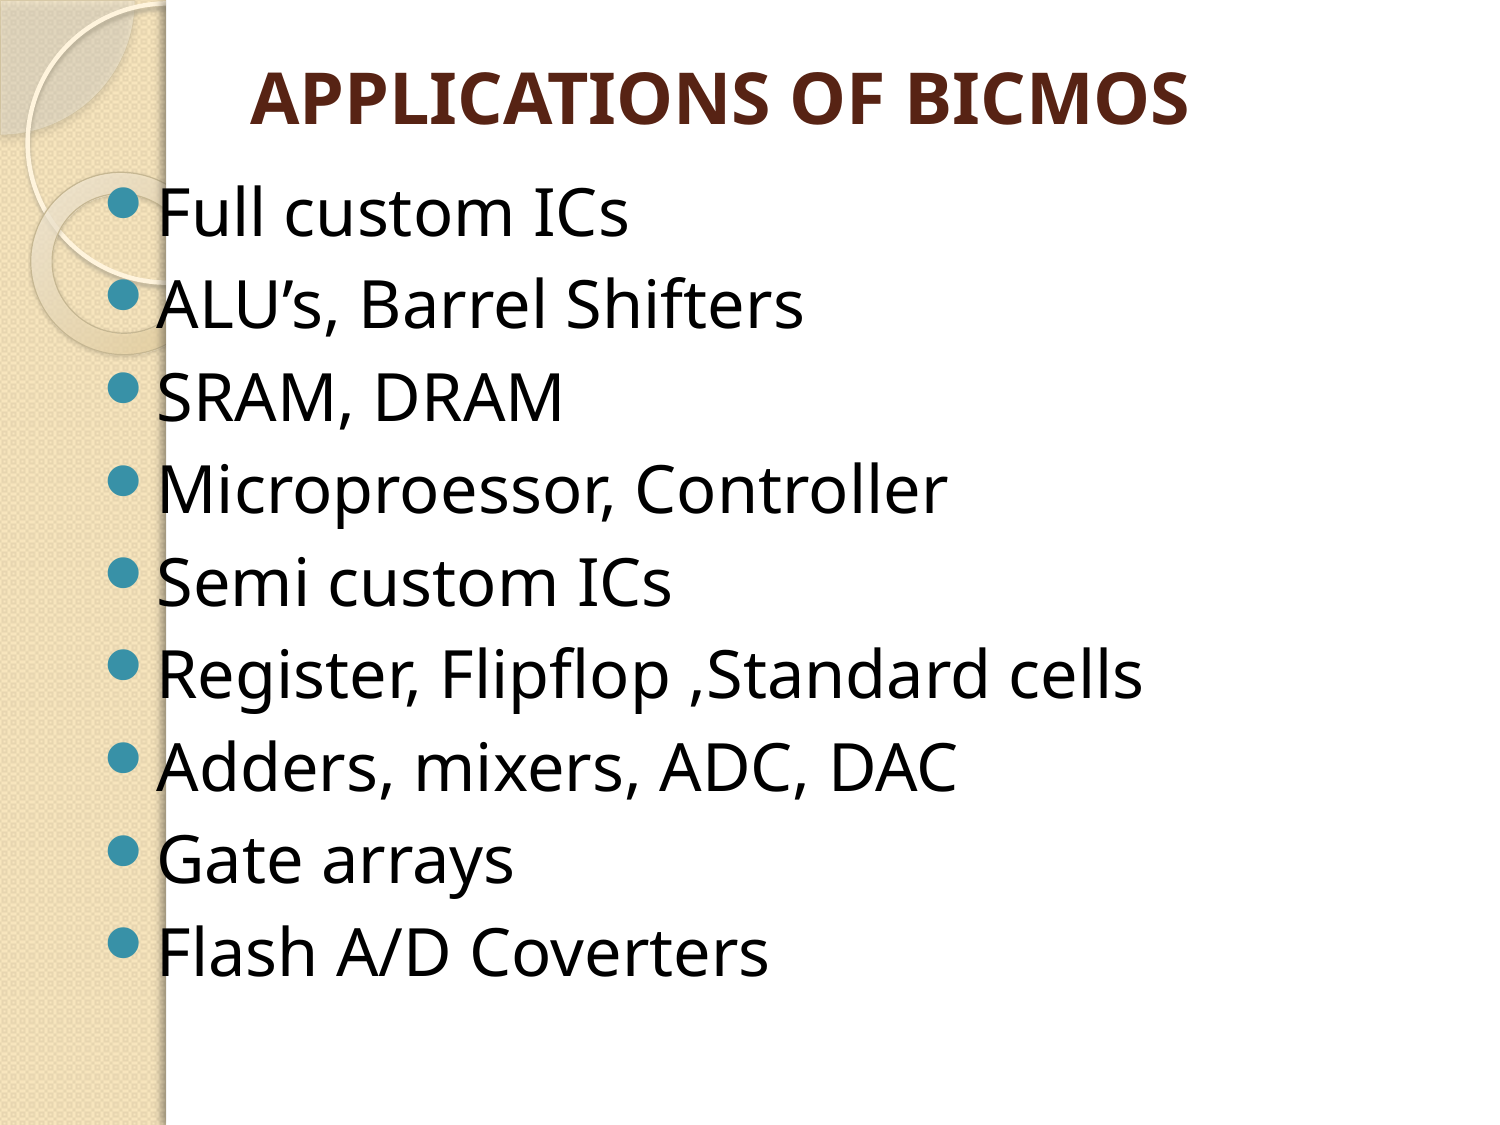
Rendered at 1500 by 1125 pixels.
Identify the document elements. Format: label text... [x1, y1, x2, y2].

list Full custom ICs ALU’s, Barrel Shifters SRAM, DRAM Microproessor, Controller Semi custom ICs Register, Flipflop ,Standard cells Adders, mixers, ADC, DAC Gate arrays Flash A/D Coverters [75, 162, 1425, 1005]
title APPLICATIONS OF BICMOS [235, 45, 1466, 233]
